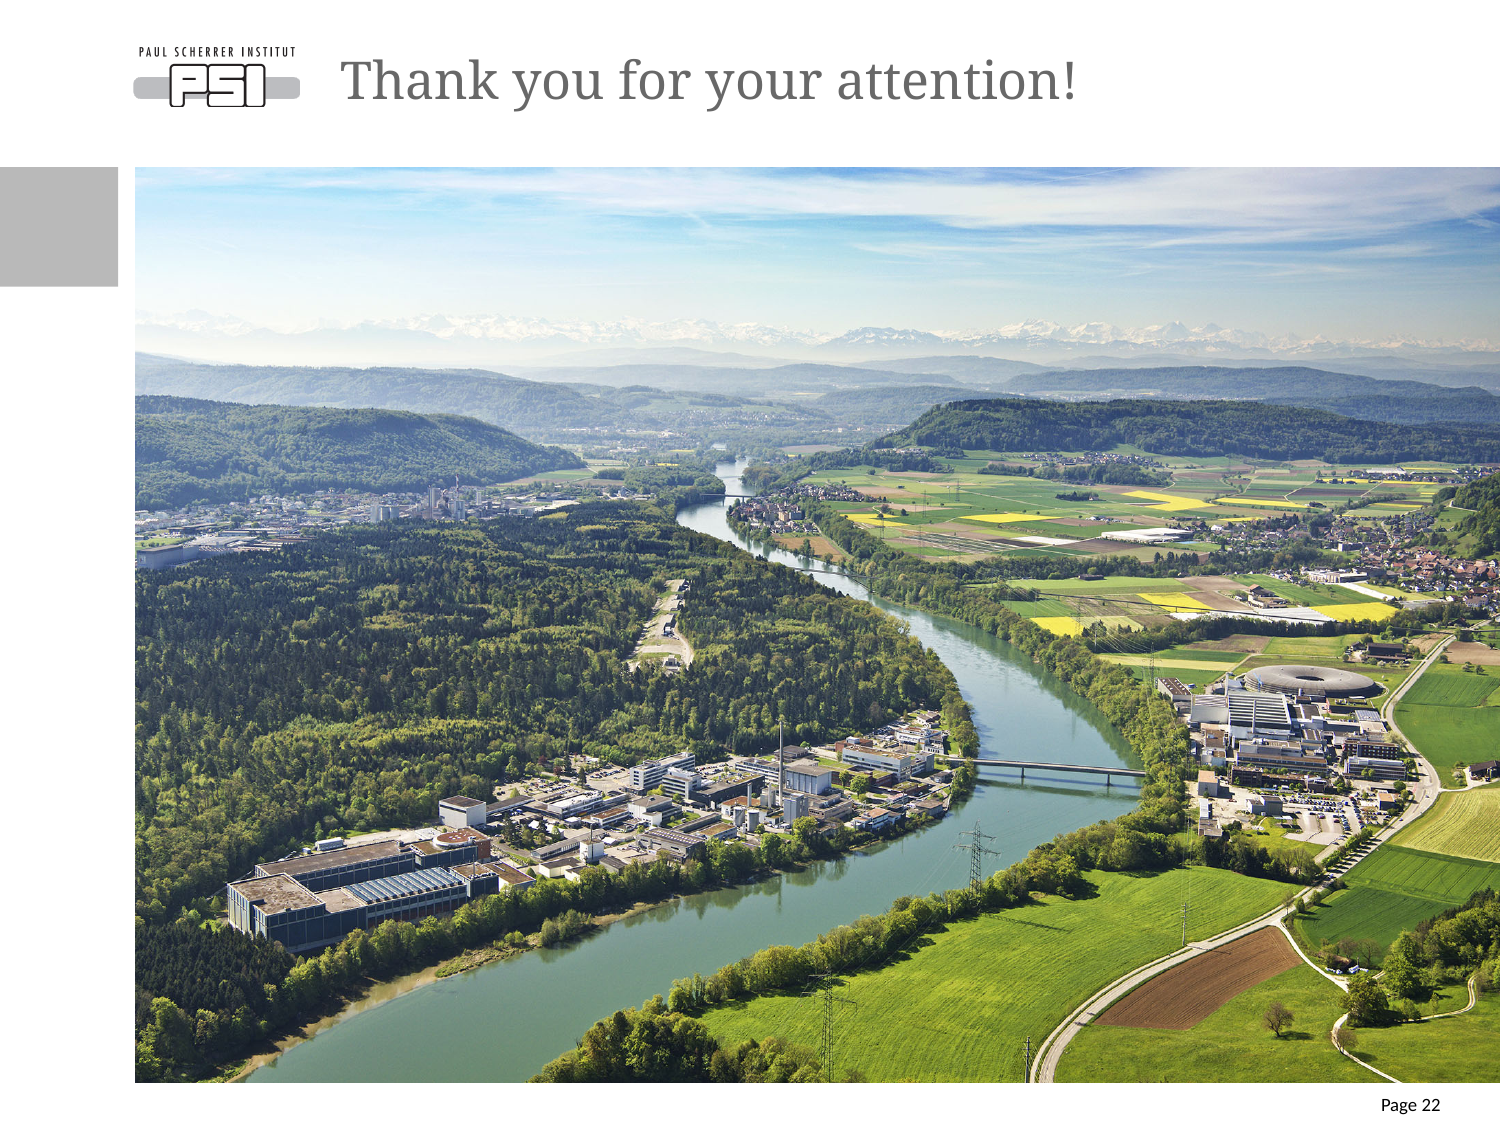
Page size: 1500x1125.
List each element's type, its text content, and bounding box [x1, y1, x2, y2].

slide_number Page 22 [1346, 1092, 1441, 1125]
title Thank you for your attention! [340, 47, 1442, 132]
picture [135, 167, 1500, 1083]
